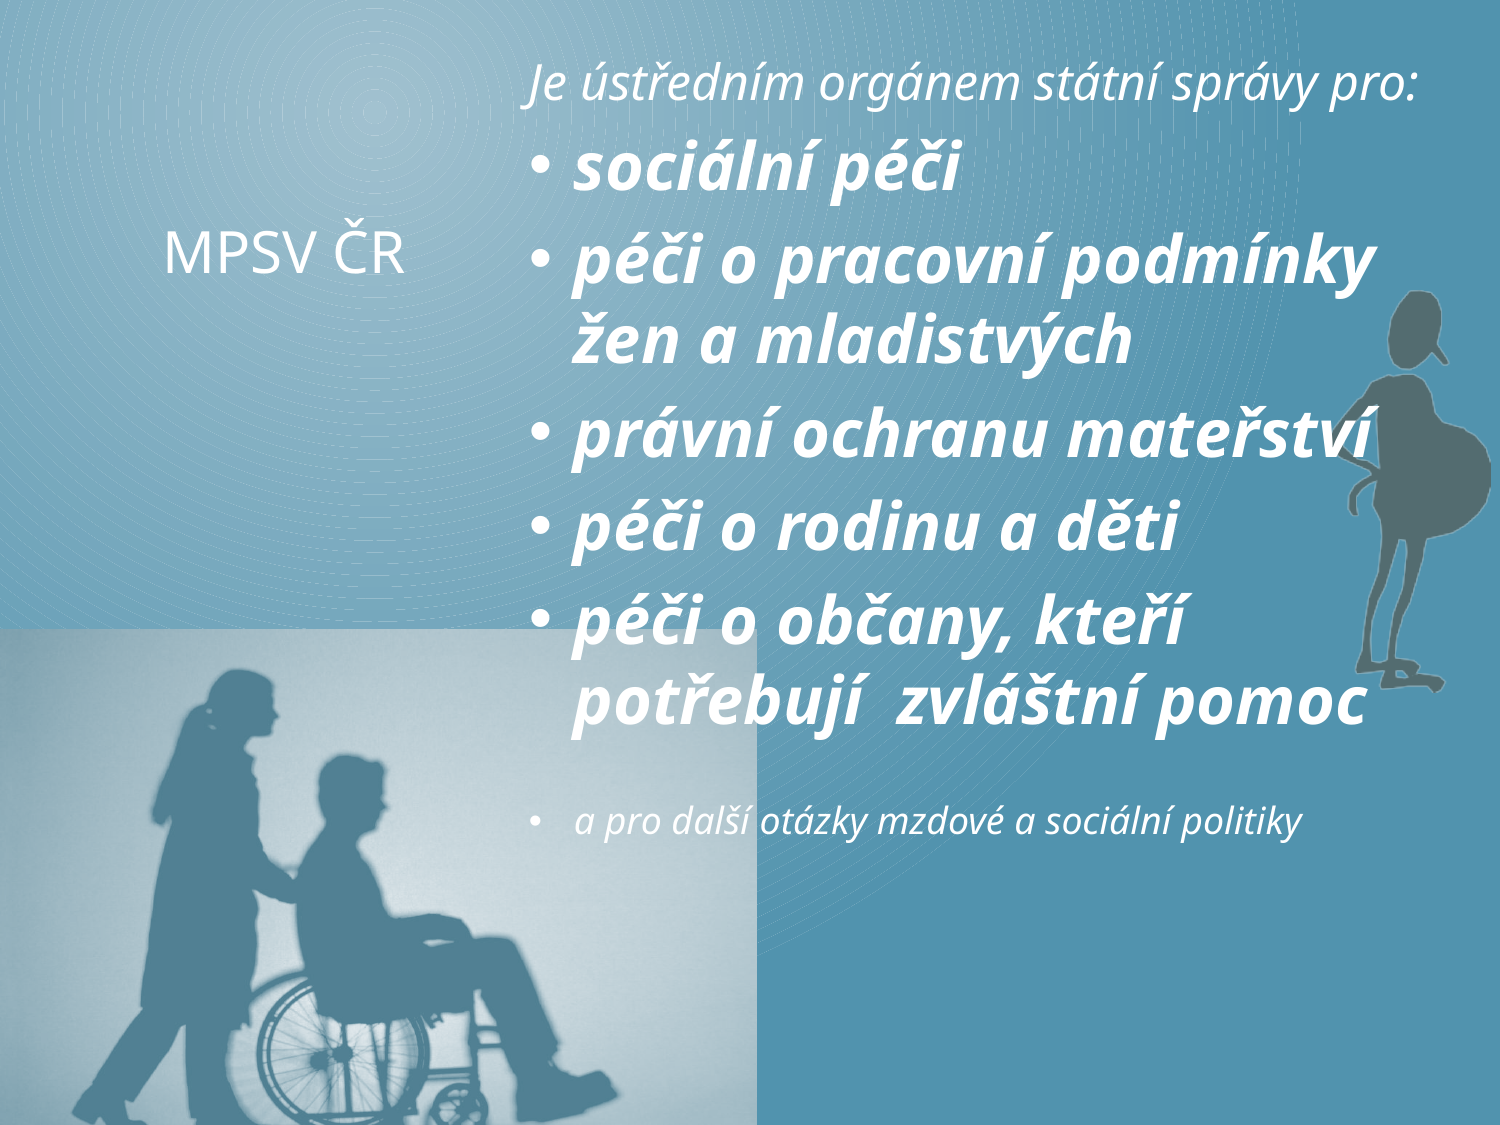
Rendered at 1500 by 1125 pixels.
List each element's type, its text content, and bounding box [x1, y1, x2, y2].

picture [1329, 290, 1491, 693]
list Je ústředním orgánem státní správy pro: sociální péči péči o pracovní podmínky žen a mladistvých právní ochranu mateřství péči o rodinu a děti péči o občany, kteří potřebují zvláštní pomoc a pro další otázky mzdové a sociální politiky [513, 42, 1471, 1012]
picture [0, 629, 757, 1125]
title mpsv ČR [147, 208, 516, 374]
